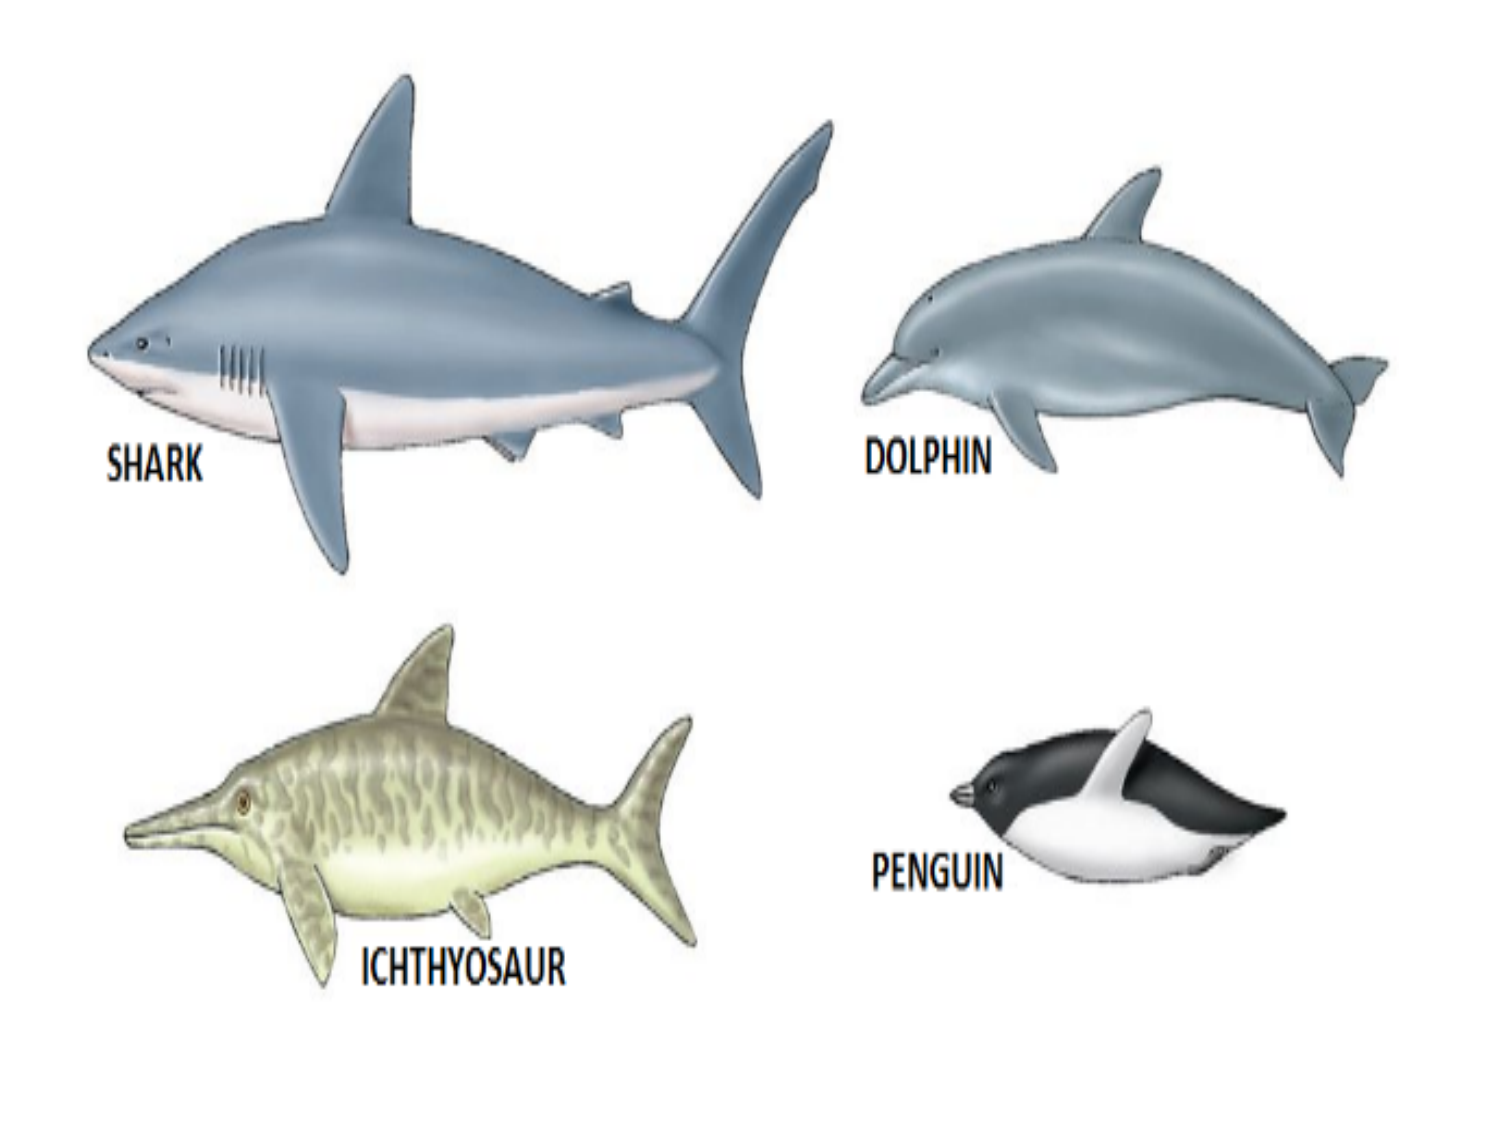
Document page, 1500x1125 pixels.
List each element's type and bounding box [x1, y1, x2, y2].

picture [74, 45, 1400, 1006]
